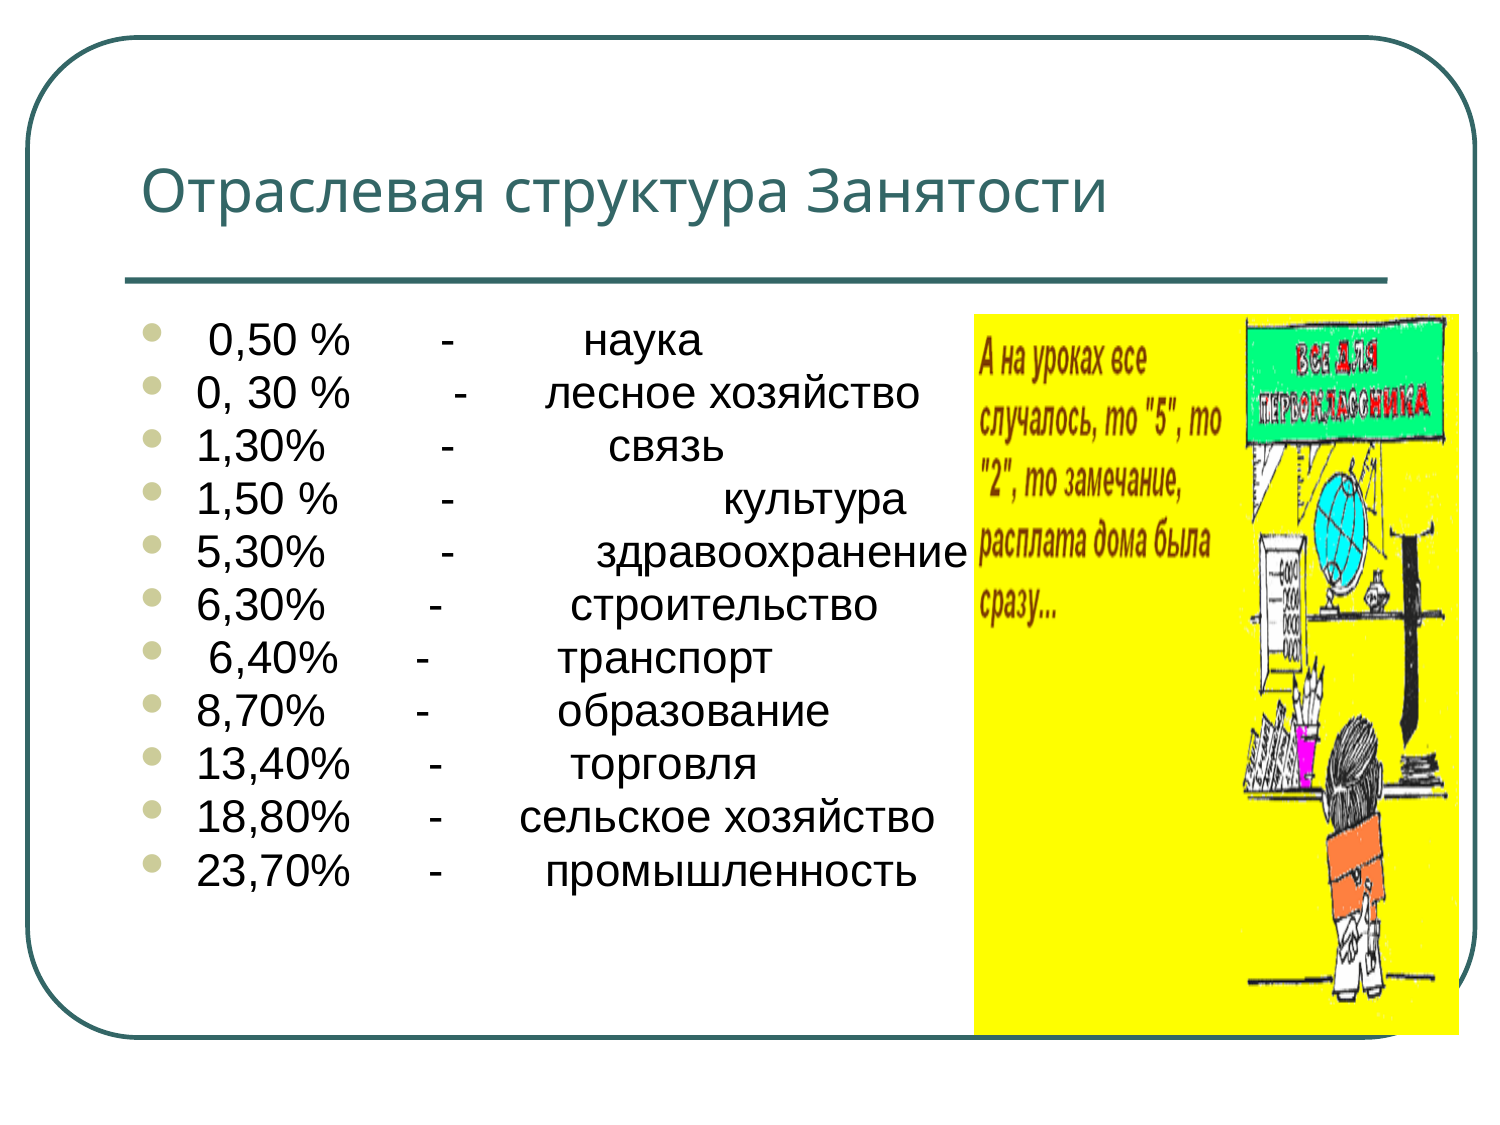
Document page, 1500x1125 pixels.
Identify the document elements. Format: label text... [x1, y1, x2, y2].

picture [974, 314, 1459, 1036]
list 0,50 % - наука 0, 30 % - лесное хозяйство 1,30% - связь 1,50 % - культура 5,30% - здравоохранение 6,30% - строительство 6,40% - транспорт 8,70% - образование 13,40% - торговля 18,80% - сельское хозяйство 23,70% - промышленность [124, 312, 975, 976]
title Отраслевая структура Занятости [124, 87, 1388, 232]
